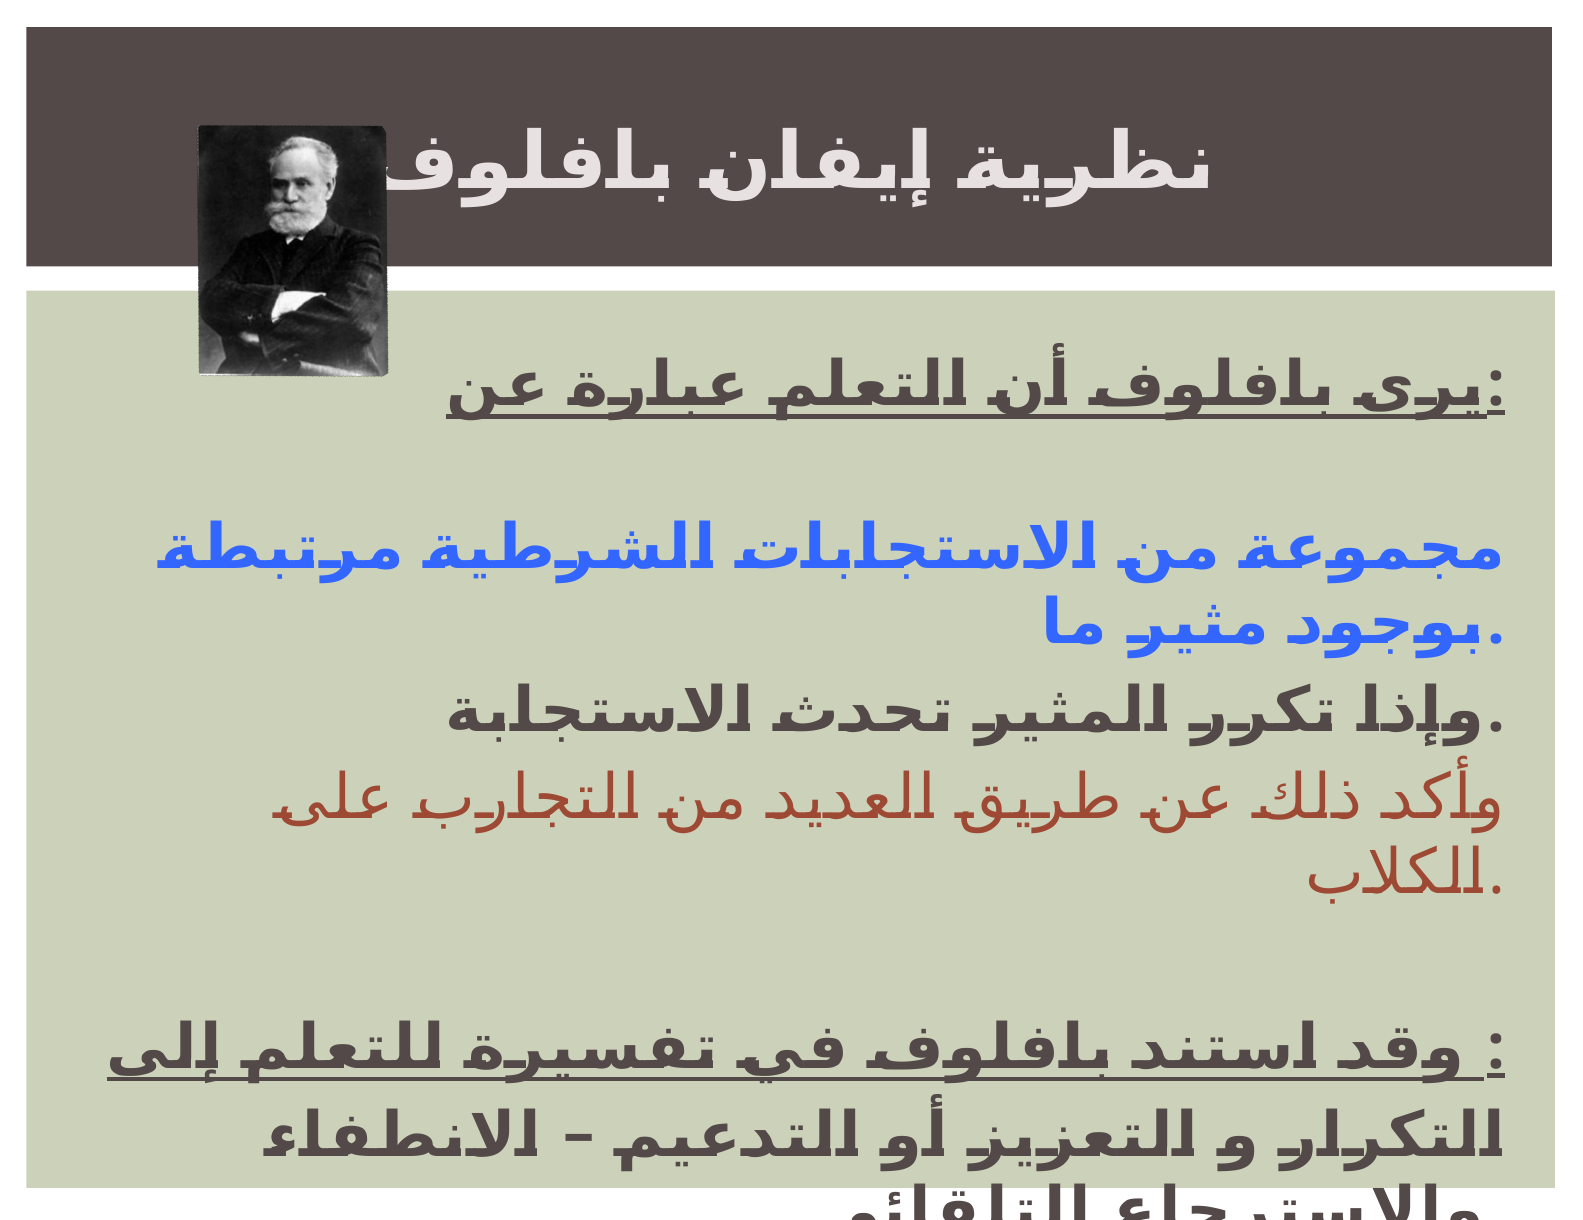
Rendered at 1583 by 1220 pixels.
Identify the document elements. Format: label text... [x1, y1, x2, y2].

list يرى بافلوف أن التعلم عبارة عن: مجموعة من الاستجابات الشرطية مرتبطة بوجود مثير ما. وإذا تكرر المثير تحدث الاستجابة. وأكد ذلك عن طريق العديد من التجارب على الكلاب. وقد استند بافلوف في تفسيرة للتعلم إلى : التكرار و التعزيز أو التدعيم – الانطفاء والاسترجاع التلقائي. [65, 335, 1522, 1149]
picture [147, 95, 435, 407]
title نظرية إيفان بافلوف [65, 63, 1517, 251]
